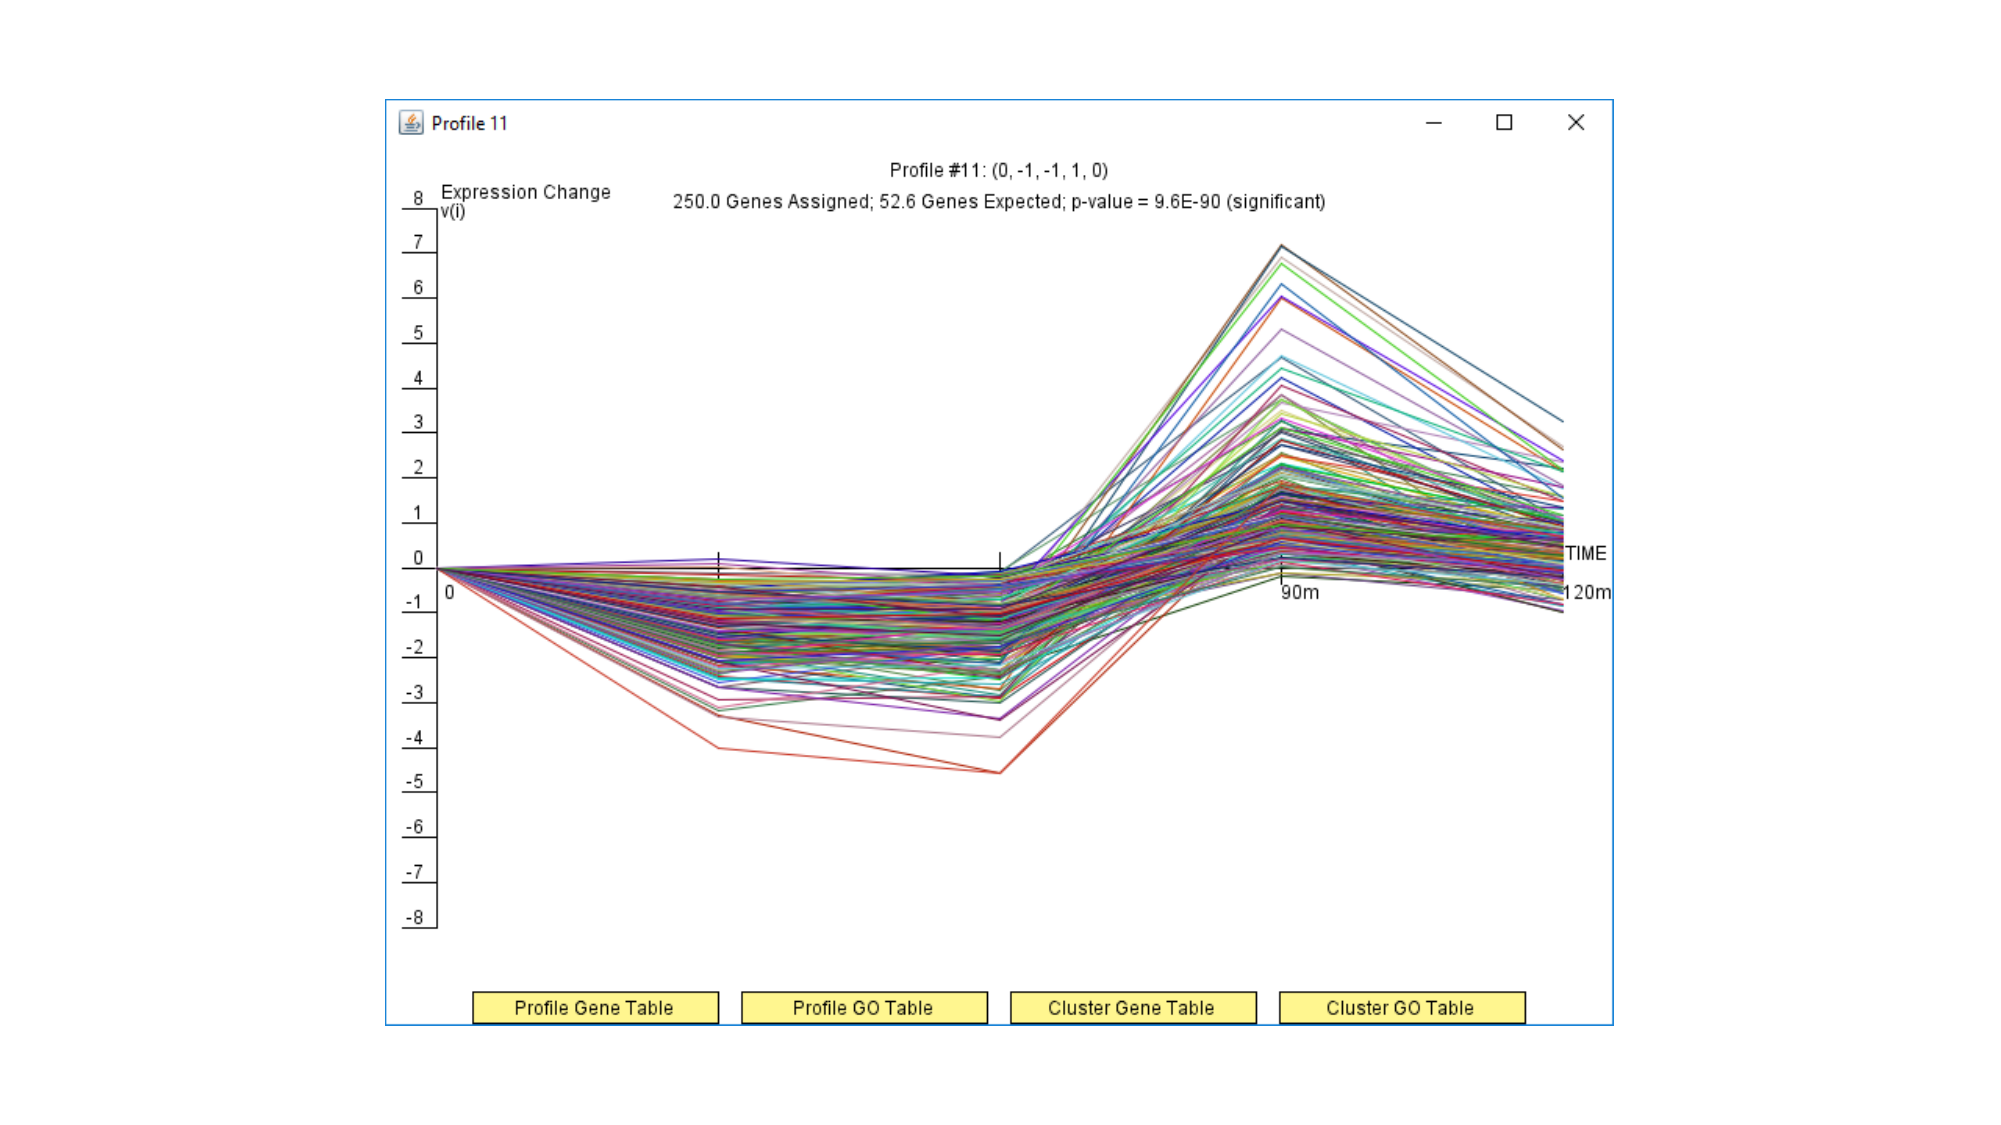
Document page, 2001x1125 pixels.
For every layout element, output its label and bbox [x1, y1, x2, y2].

picture [385, 99, 1614, 1026]
